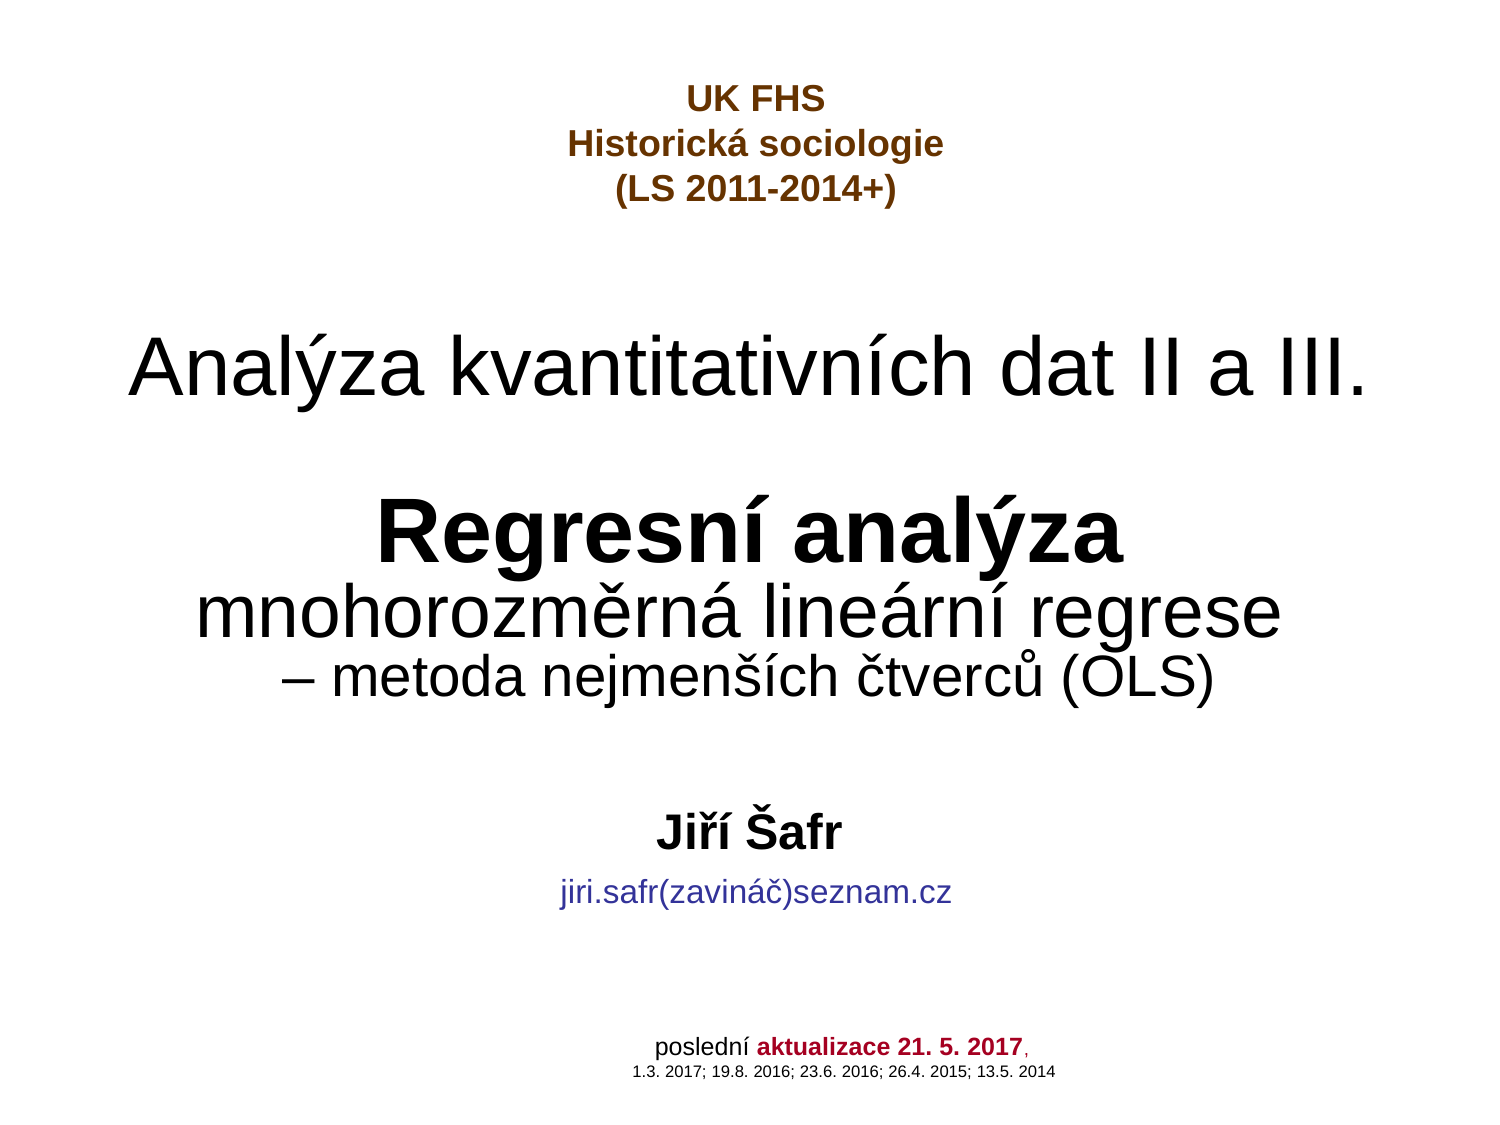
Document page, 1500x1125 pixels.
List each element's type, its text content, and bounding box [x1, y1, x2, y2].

subtitle Jiří Šafr jiri.safr(zavináč)seznam.cz [225, 798, 1275, 925]
text_box UK FHS Historická sociologie (LS 2011-2014+) [112, 66, 1400, 274]
text_box poslední aktualizace 21. 5. 2017, 1.3. 2017; 19.8. 2016; 23.6. 2016; 26.4. 2015; 13.5. 2014 [442, 1023, 1247, 1088]
title Analýza kvantitativních dat II a III. Regresní analýza mnohorozměrná lineární regrese – metoda nejmenších čtverců (OLS) [112, 274, 1388, 740]
